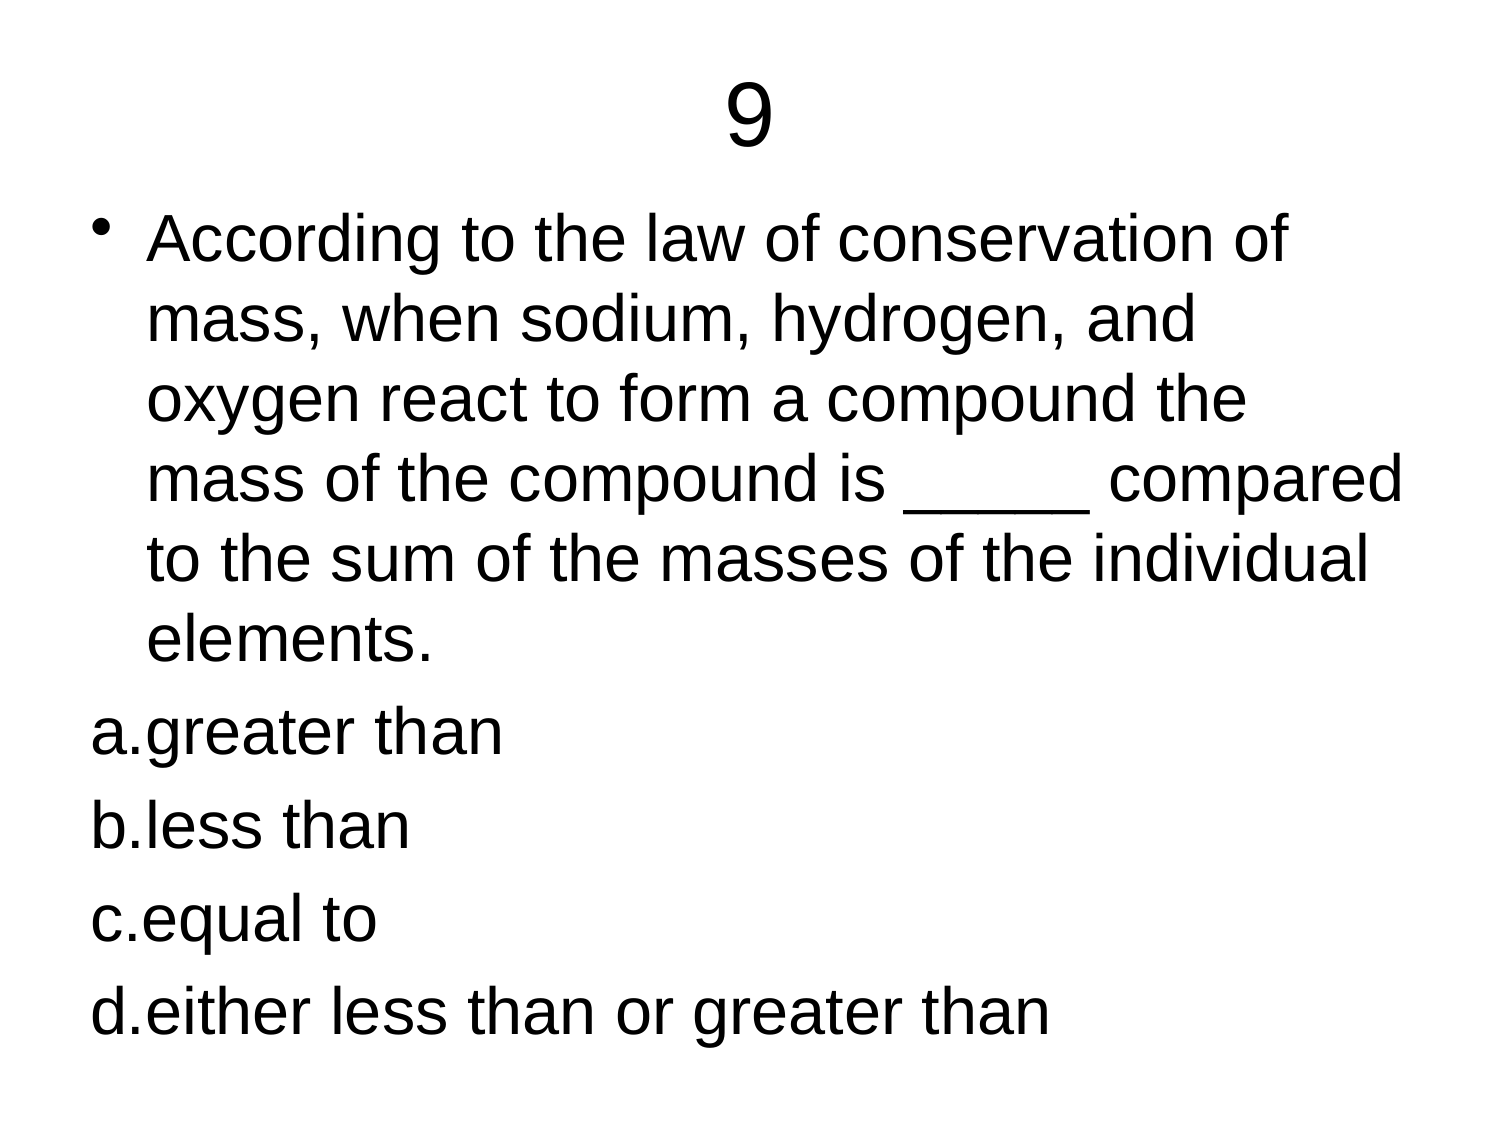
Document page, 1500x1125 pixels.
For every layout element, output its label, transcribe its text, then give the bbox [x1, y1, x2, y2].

list According to the law of conservation of mass, when sodium, hydrogen, and oxygen react to form a compound the mass of the compound is _____ compared to the sum of the masses of the individual elements. a.greater than b.less than c.equal to d.either less than or greater than [74, 187, 1426, 1125]
title 9 [74, 44, 1426, 176]
